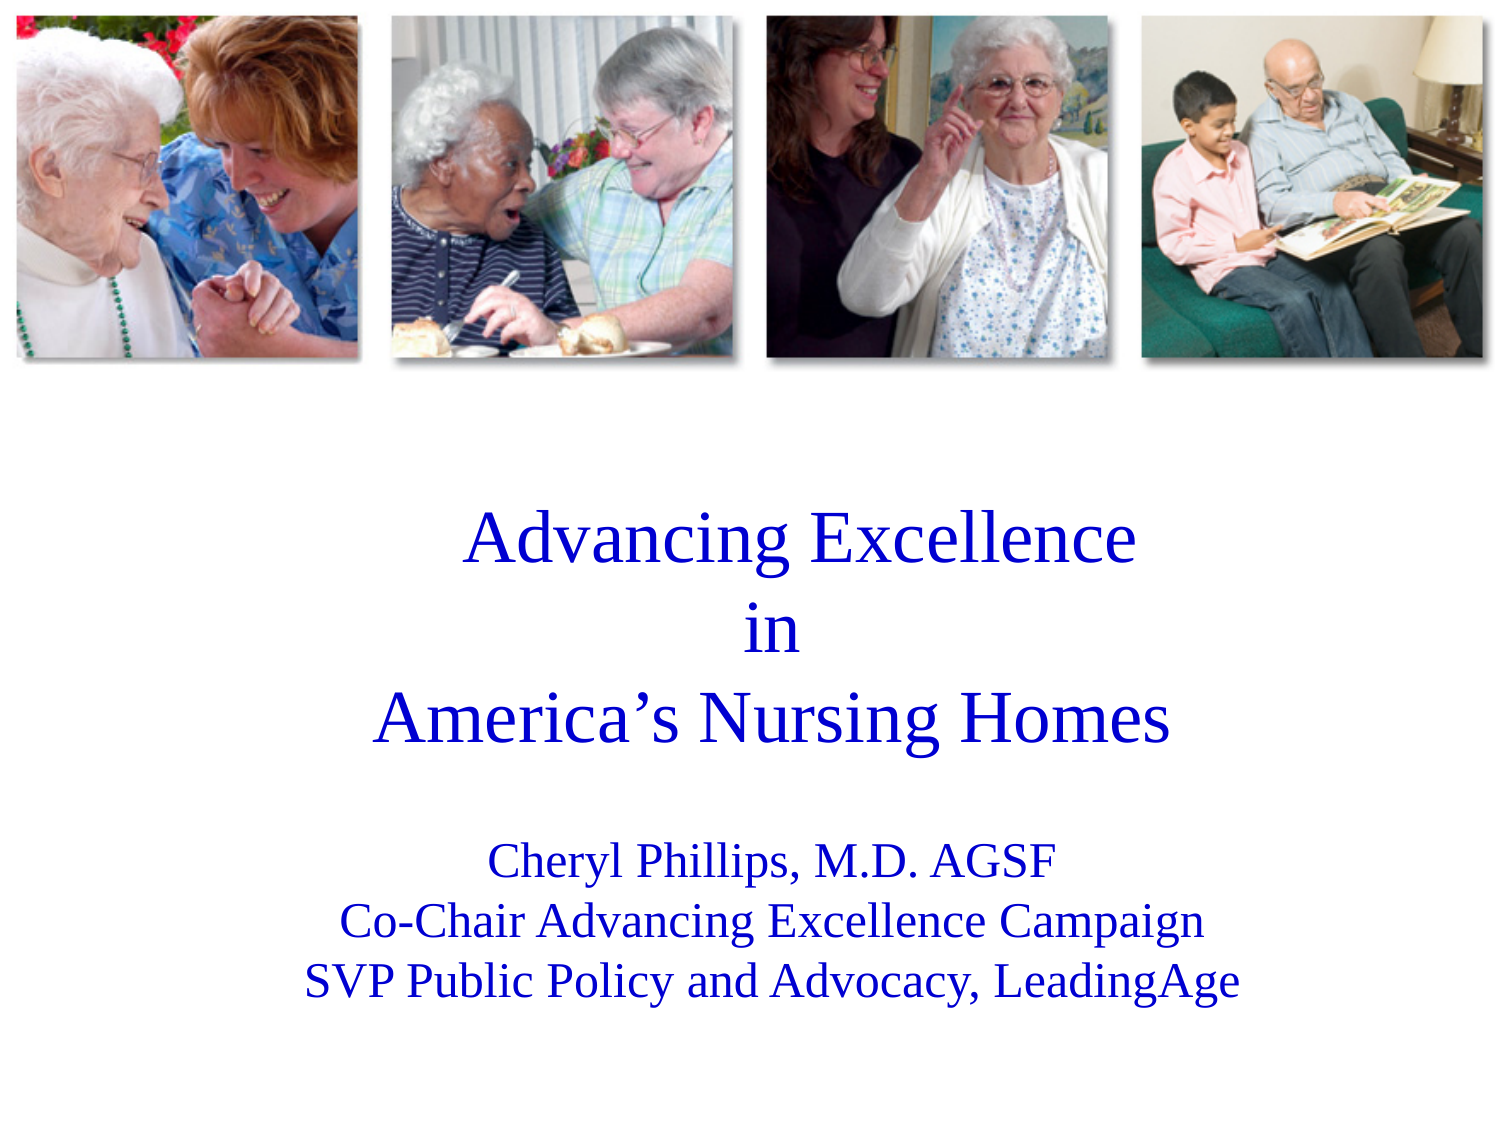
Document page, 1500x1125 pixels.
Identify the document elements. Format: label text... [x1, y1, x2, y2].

picture [0, 0, 1500, 376]
text_box Advancing Excellence in America’s Nursing Homes Cheryl Phillips, M.D. AGSF Co-Chair Advancing Excellence Campaign SVP Public Policy and Advocacy, LeadingAge [124, 383, 1420, 1125]
